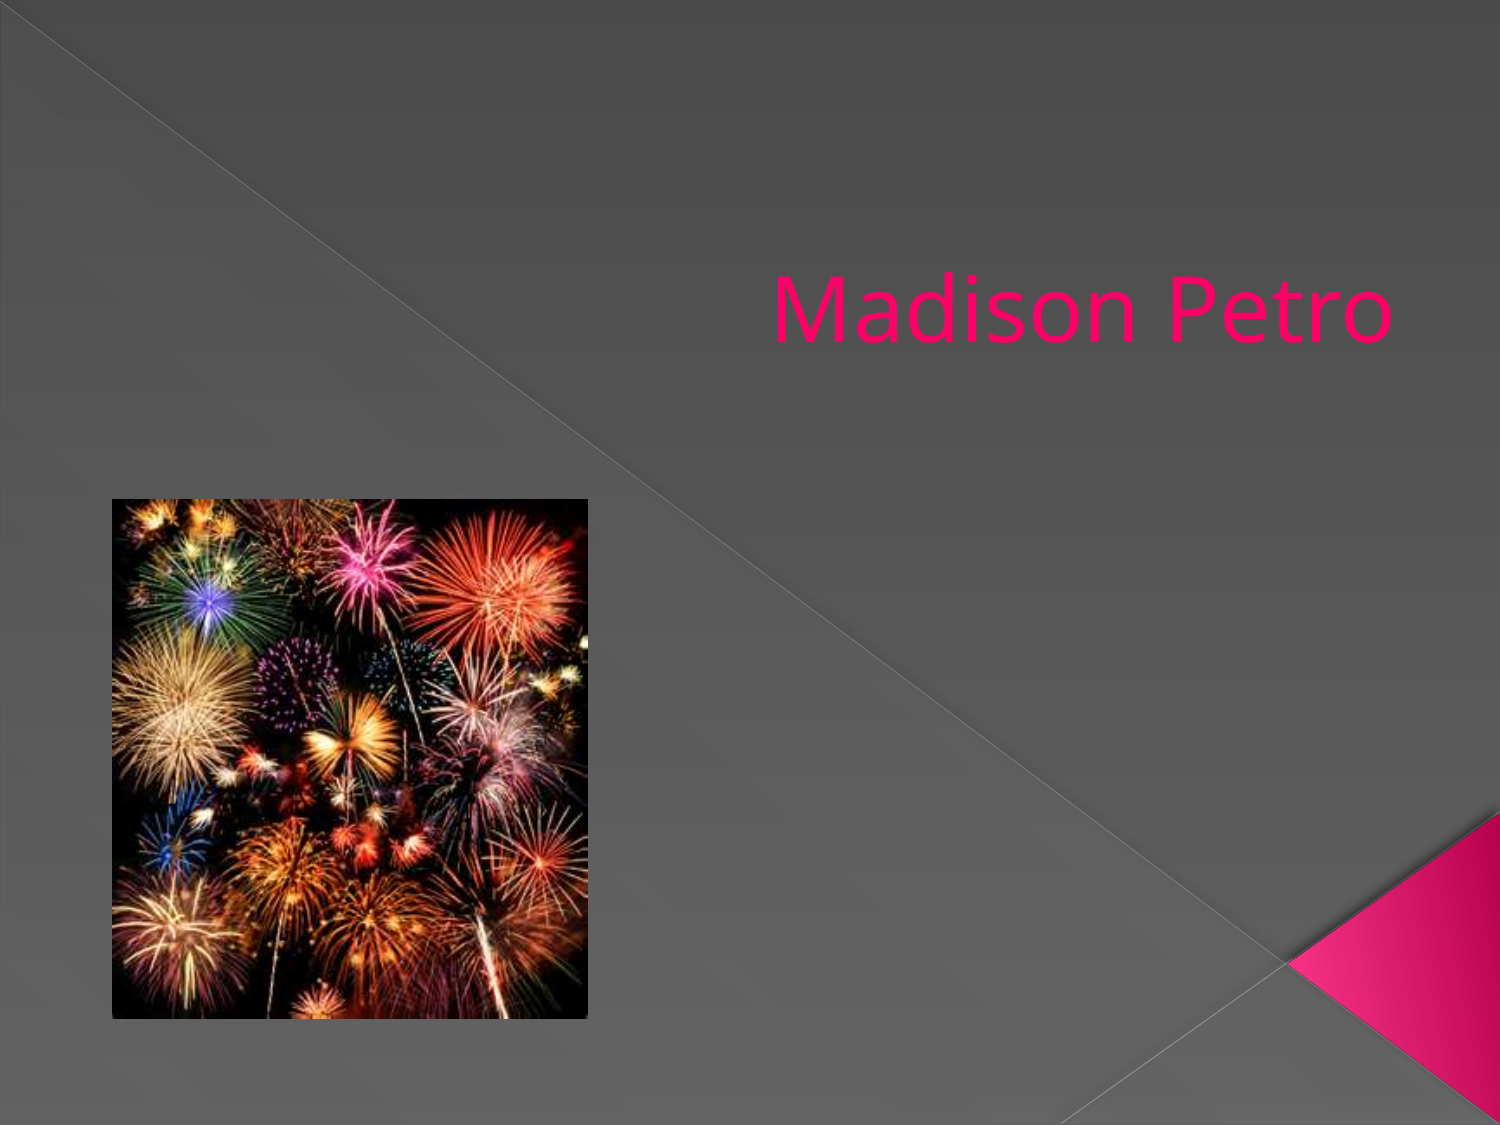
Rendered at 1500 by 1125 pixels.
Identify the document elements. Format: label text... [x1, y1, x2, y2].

title Madison Petro [88, 127, 1412, 369]
picture [112, 499, 588, 1019]
